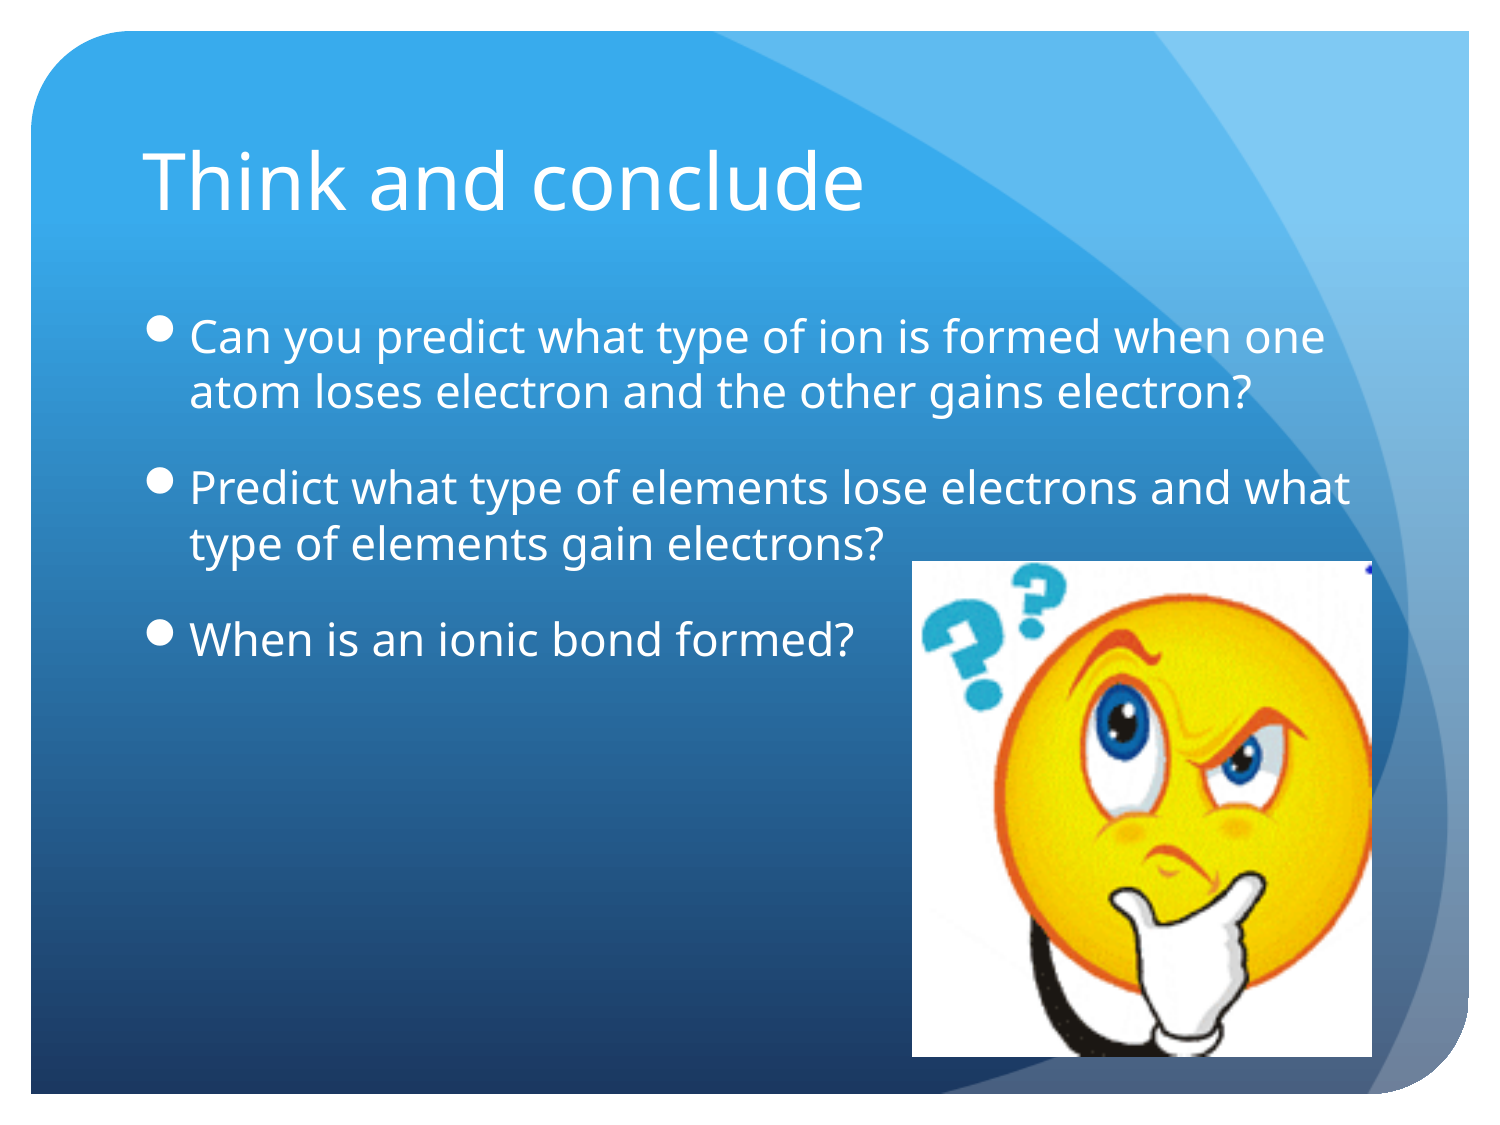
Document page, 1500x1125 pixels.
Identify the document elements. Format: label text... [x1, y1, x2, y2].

picture [24, 30, 1473, 1094]
list Can you predict what type of ion is formed when one atom loses electron and the other gains electron? Predict what type of elements lose electrons and what type of elements gain electrons? When is an ionic bond formed? [127, 299, 1372, 718]
title Think and conclude [127, 62, 1372, 234]
